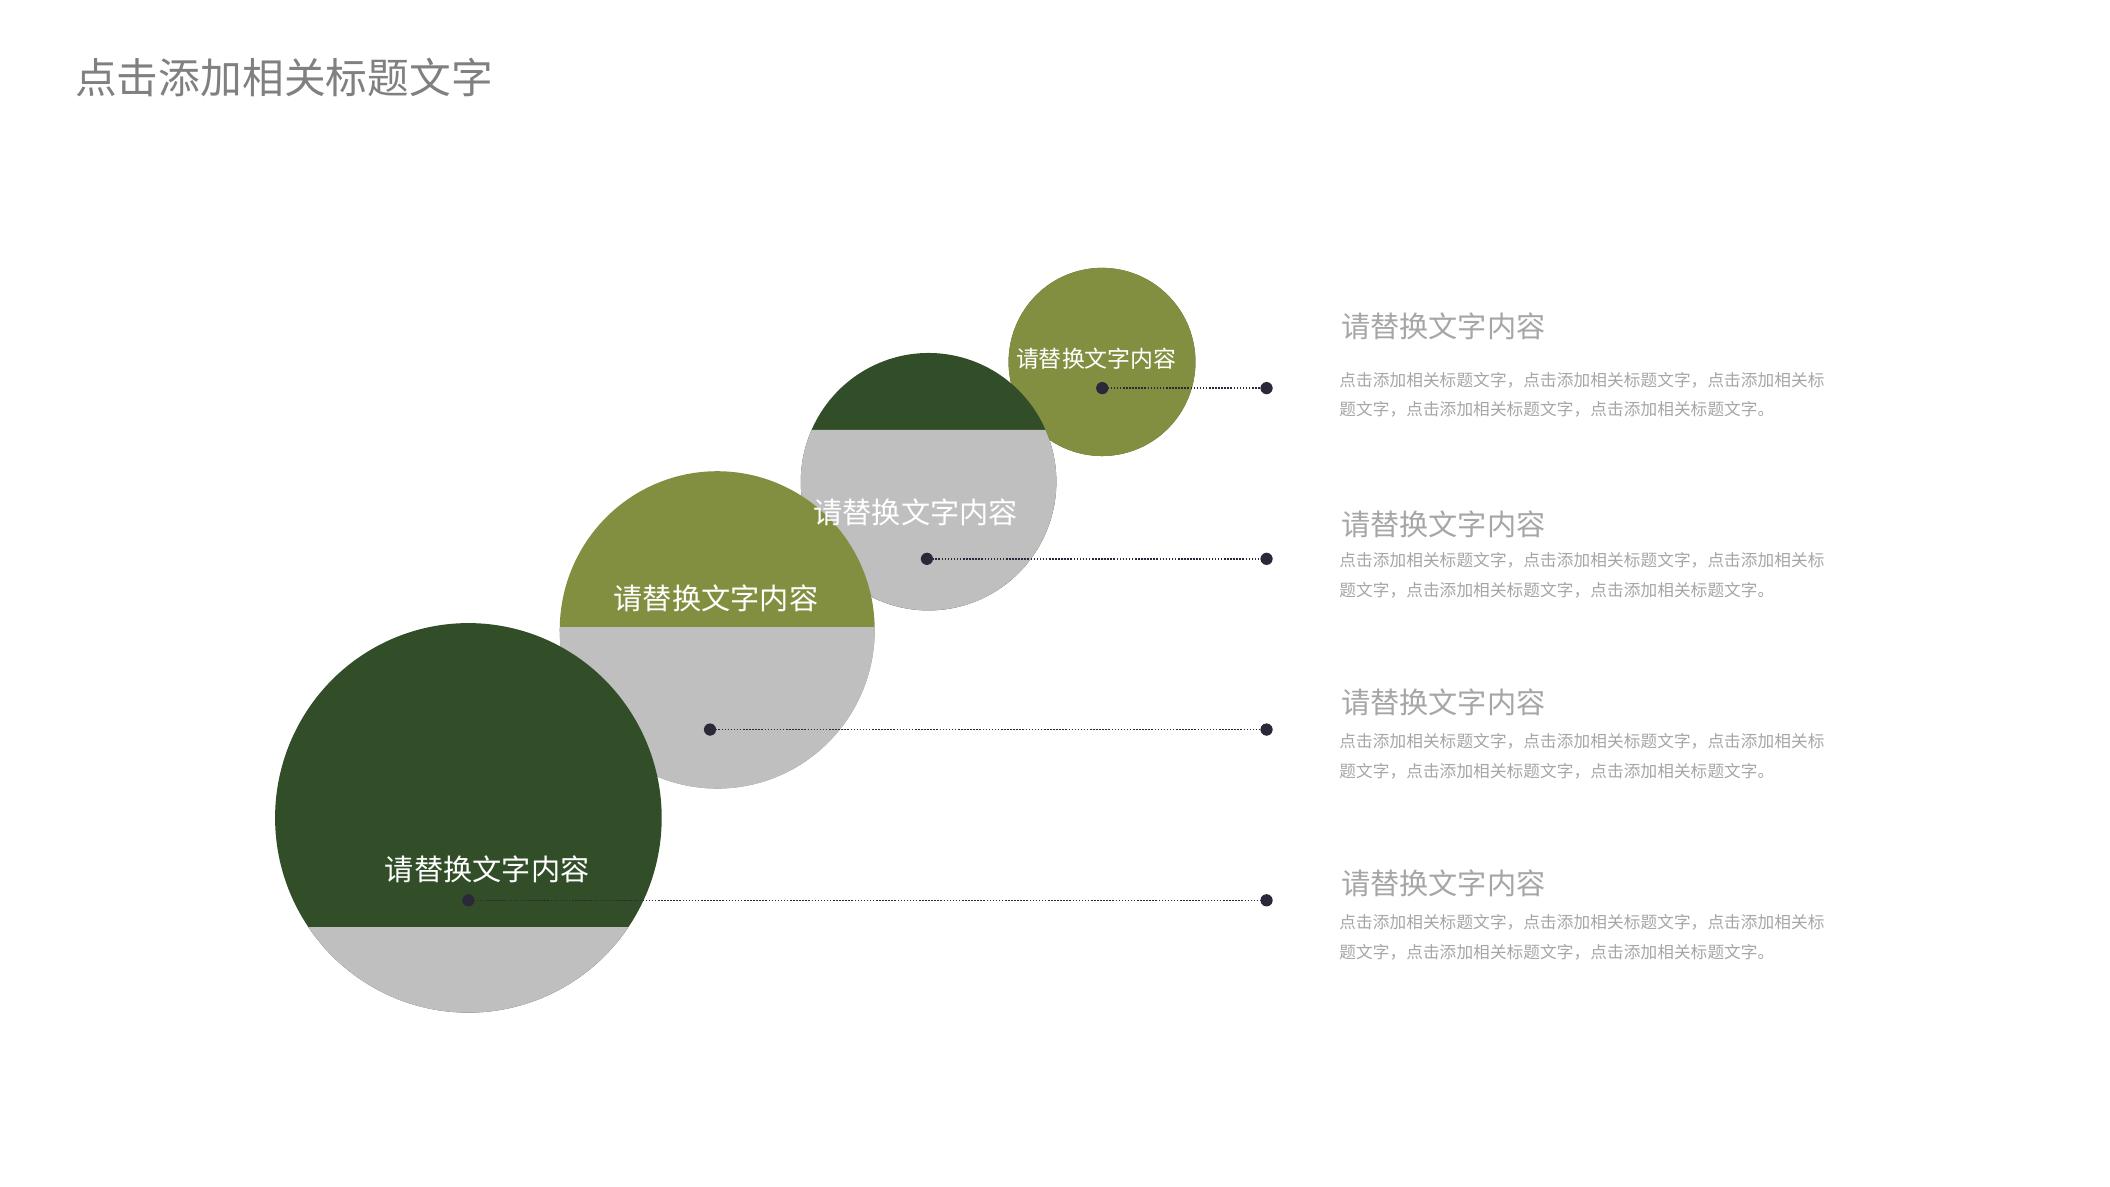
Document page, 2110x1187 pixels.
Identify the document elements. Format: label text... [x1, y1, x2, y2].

text_box [800, 429, 1057, 611]
text_box 请替换文字内容 [798, 480, 1032, 537]
text_box 请替换文字内容 [1325, 839, 1724, 908]
text_box [308, 927, 629, 1013]
text_box [1010, 267, 1196, 457]
text_box 点击添加相关标题文字，点击添加相关标题文字，点击添加相关标题文字，点击添加相关标题文字，点击添加相关标题文字。 [1325, 714, 1846, 789]
text_box 请替换文字内容 [1325, 283, 1724, 352]
text_box [275, 623, 662, 927]
text_box 请替换文字内容 [599, 566, 833, 623]
text_box 点击添加相关标题文字，点击添加相关标题文字，点击添加相关标题文字，点击添加相关标题文字，点击添加相关标题文字。 [1325, 533, 1846, 608]
text_box [559, 627, 875, 789]
text_box 点击添加相关标题文字 [59, 44, 563, 107]
text_box 点击添加相关标题文字，点击添加相关标题文字，点击添加相关标题文字，点击添加相关标题文字，点击添加相关标题文字。 [1325, 352, 1846, 427]
text_box 请替换文字内容 [1001, 337, 1192, 379]
text_box [559, 471, 875, 627]
text_box [811, 352, 1046, 429]
text_box 请替换文字内容 [1325, 480, 1724, 550]
text_box 点击添加相关标题文字，点击添加相关标题文字，点击添加相关标题文字，点击添加相关标题文字，点击添加相关标题文字。 [1325, 895, 1846, 969]
text_box 请替换文字内容 [1325, 659, 1724, 728]
text_box 请替换文字内容 [370, 837, 604, 893]
